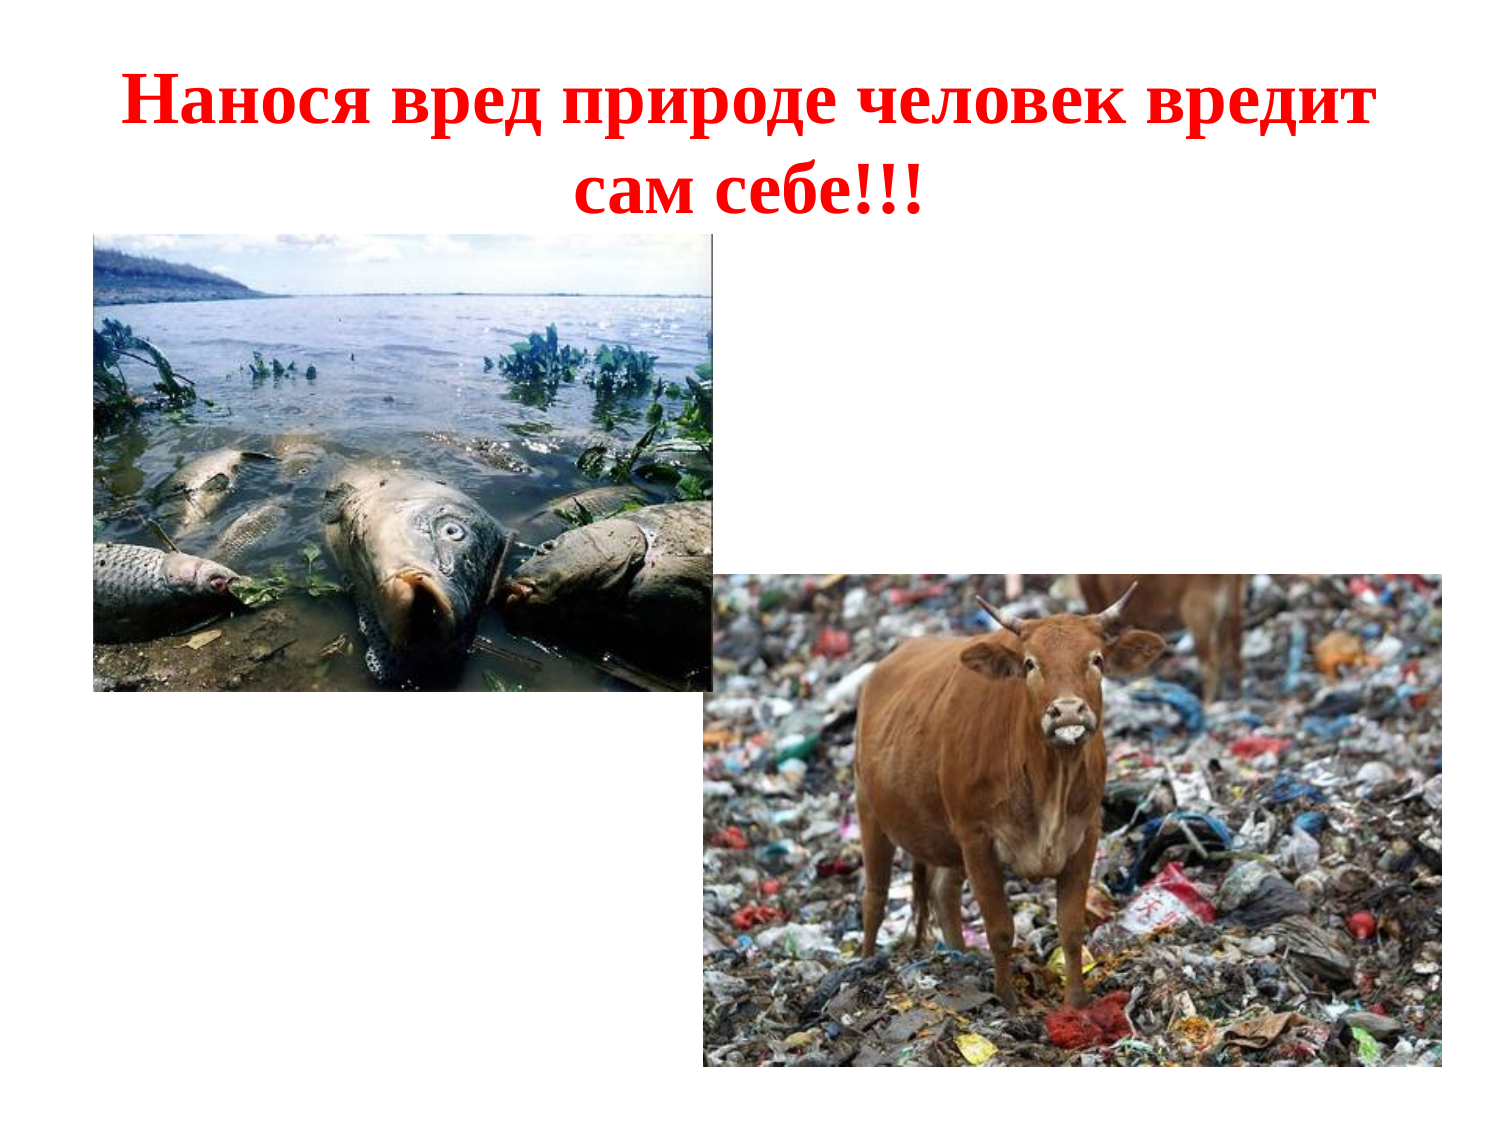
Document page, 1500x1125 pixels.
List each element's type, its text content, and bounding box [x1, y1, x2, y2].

picture [93, 234, 1442, 1067]
title Нанося вред природе человек вредит сам себе!!! [74, 44, 1426, 233]
